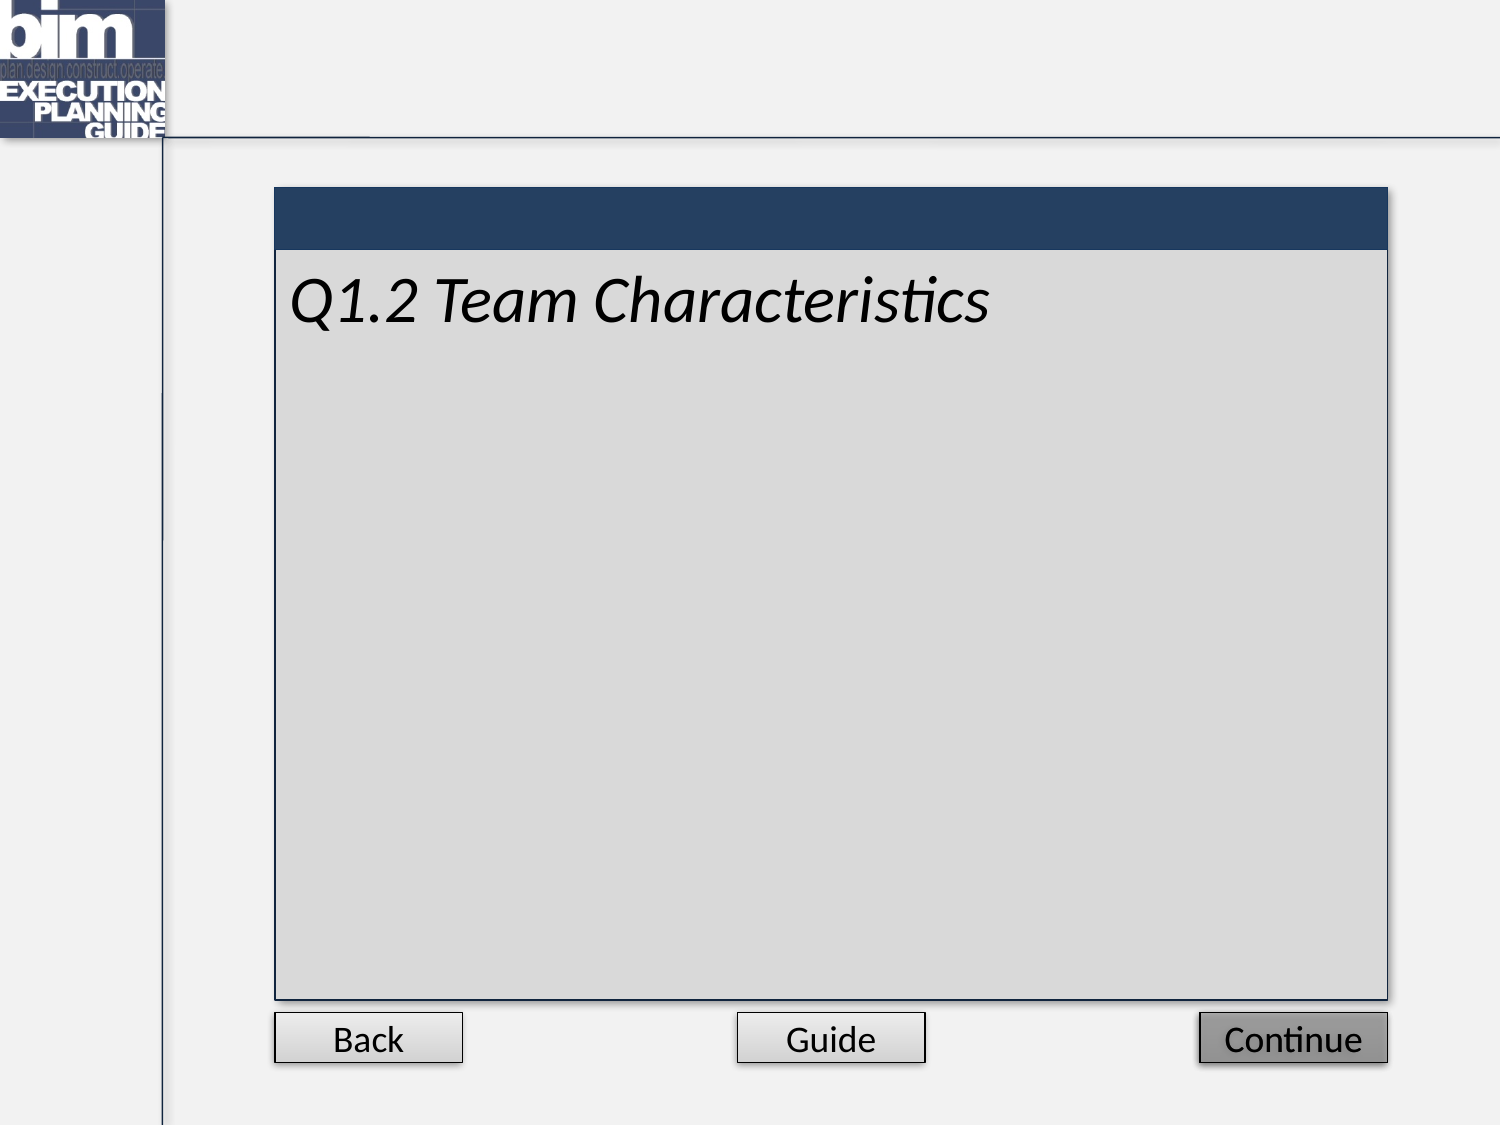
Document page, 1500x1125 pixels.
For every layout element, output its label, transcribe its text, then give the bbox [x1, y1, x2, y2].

text_box Continue [1199, 1012, 1388, 1063]
text_box Q1.2 Team Characteristics [275, 248, 1500, 444]
picture [0, 0, 166, 138]
text_box [273, 185, 1389, 252]
text_box Back [274, 1012, 463, 1063]
text_box [273, 252, 1389, 1002]
text_box Guide [737, 1012, 926, 1063]
